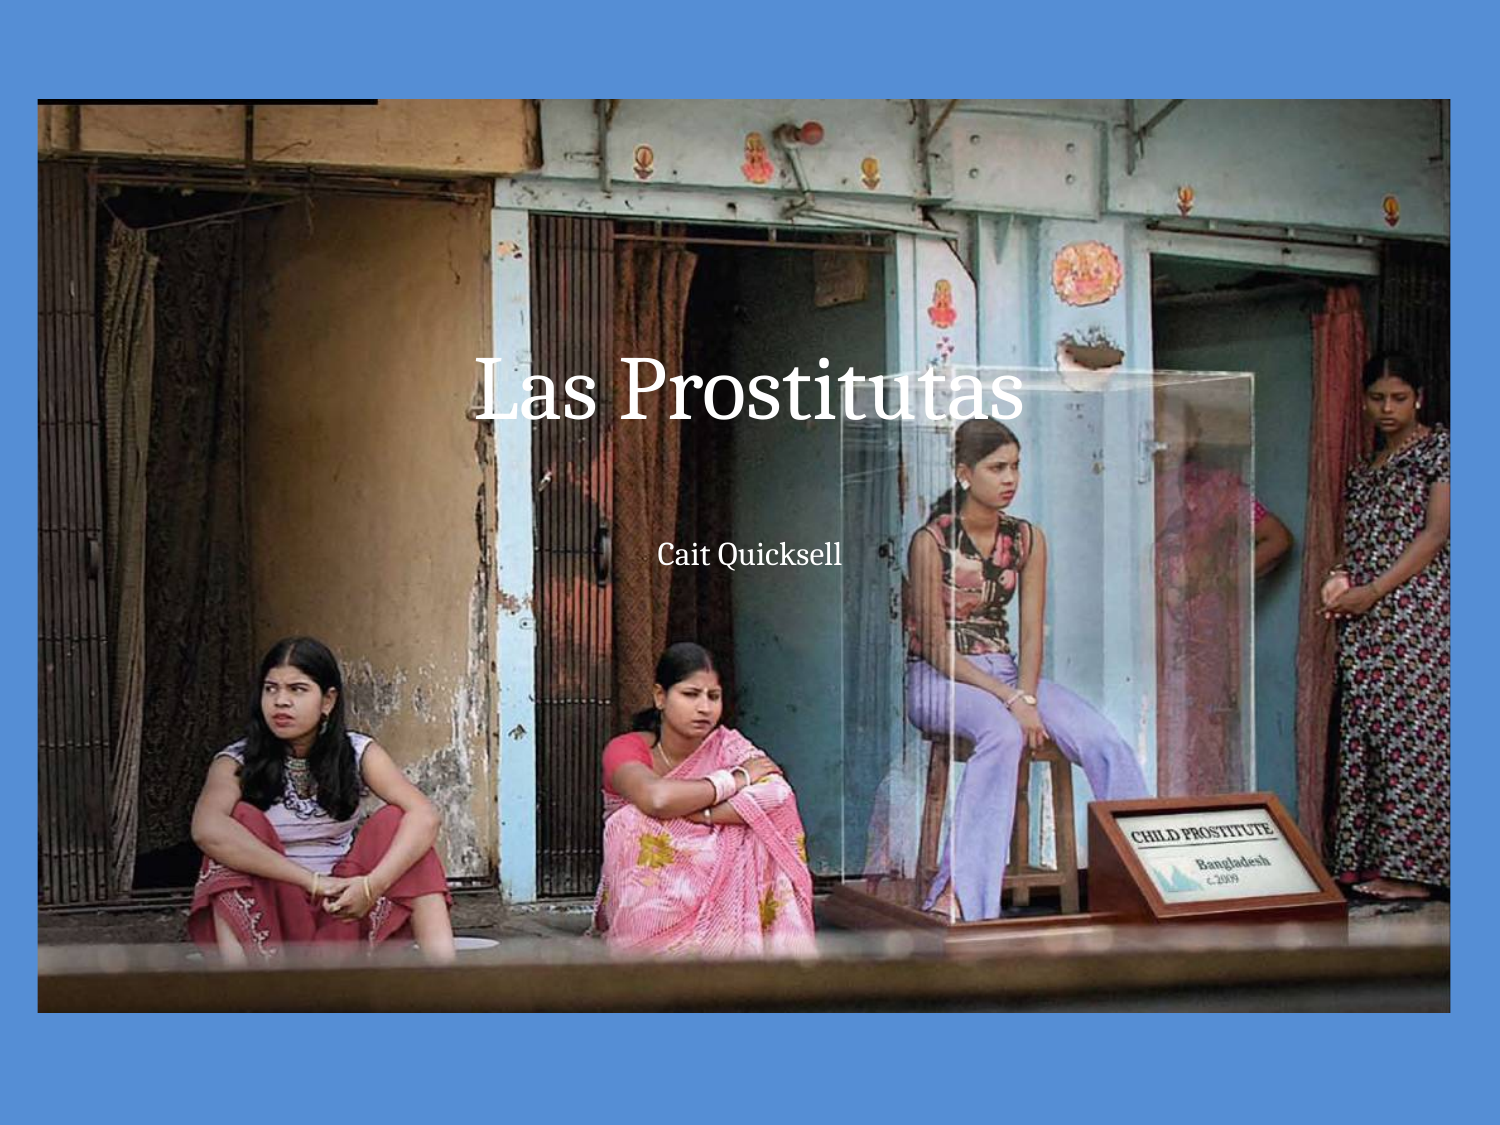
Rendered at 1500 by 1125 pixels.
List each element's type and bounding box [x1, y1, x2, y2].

picture [37, 99, 1451, 1013]
